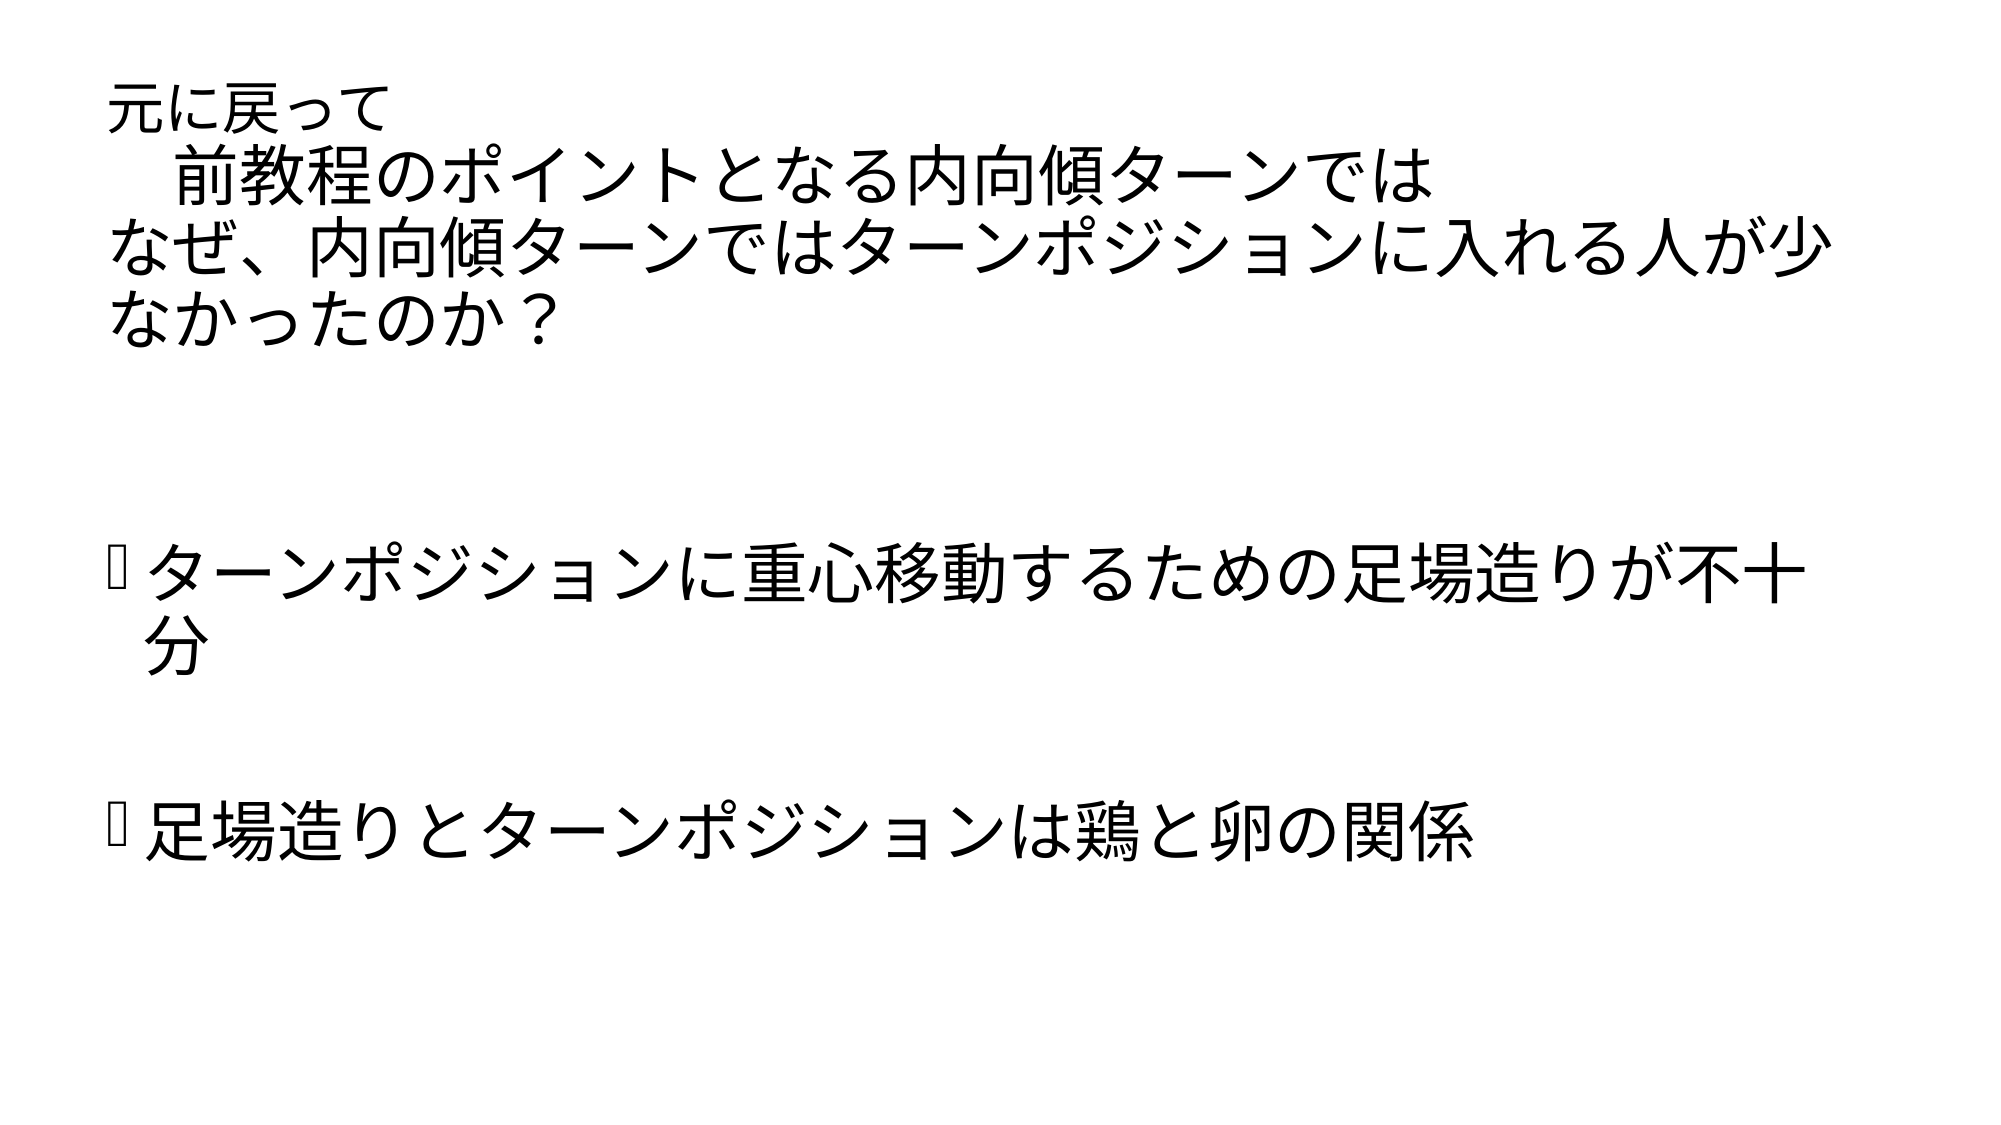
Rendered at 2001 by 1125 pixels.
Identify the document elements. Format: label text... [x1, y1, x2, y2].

list ターンポジションに重心移動するための足場造りが不十分 足場造りとターンポジションは鶏と卵の関係 [91, 533, 1877, 1009]
title 元に戻って 前教程のポイントとなる内向傾ターンでは なぜ、内向傾ターンではターンポジションに入れる人が少なかったのか？ [91, 45, 1893, 393]
